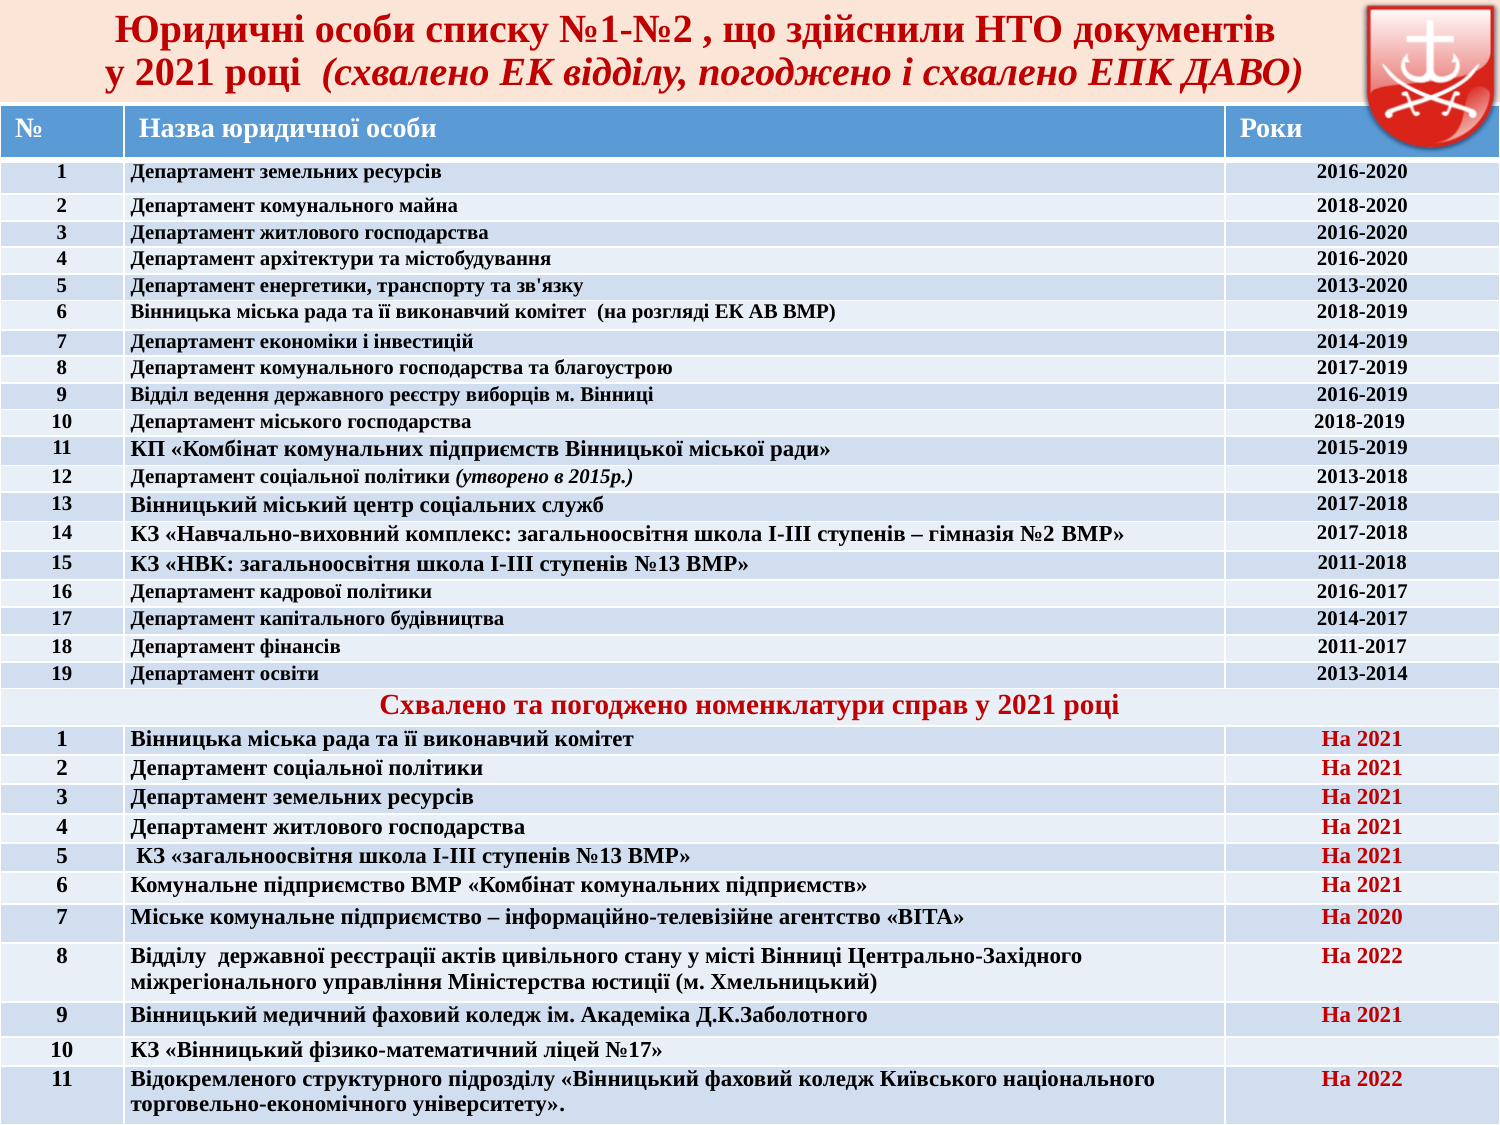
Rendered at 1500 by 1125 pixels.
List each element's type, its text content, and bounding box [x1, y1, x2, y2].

table_cell Міське комунальне підприємство – інформаційно-телевізійне агентство «ВІТА» [125, 905, 1224, 942]
table_cell 11 [1, 437, 123, 465]
table_cell 2013-2018 [1226, 466, 1499, 491]
table_cell 2013-2020 [1226, 275, 1499, 300]
table_cell КЗ «Вінницький фізико-математичний ліцей №17» [125, 1038, 1224, 1065]
table_cell Департамент комунального майна [125, 195, 1224, 220]
table_cell 5 [1, 275, 123, 300]
table_cell 2015-2019 [1226, 437, 1499, 465]
table_cell 6 [1, 301, 123, 329]
table_cell Департамент фінансів [125, 636, 1224, 661]
table_cell Вінницька міська рада та її виконавчий комітет [125, 727, 1224, 754]
table_cell 7 [1, 905, 123, 942]
table_cell 4 [1, 248, 123, 273]
table_cell 15 [1, 552, 123, 579]
table_cell Вінницький міський центр соціальних служб [125, 493, 1224, 521]
table_cell На 2020 [1226, 905, 1499, 942]
table_cell 2018-2019 [1226, 301, 1499, 329]
table_cell 2016-2020 [1226, 248, 1499, 273]
table_cell На 2021 [1226, 727, 1499, 754]
table_cell 9 [1, 1003, 123, 1036]
table_cell На 2021 [1226, 844, 1499, 871]
table_cell 2017-2018 [1226, 522, 1499, 550]
table_cell 2017-2018 [1226, 493, 1499, 521]
table_cell 10 [1, 410, 123, 435]
table_cell 1 [1, 163, 123, 193]
table_cell Відділу державної реєстрації актів цивільного стану у місті Вінниці Центрально-Західного міжрегіонального управління Міністерства юстиції (м. Хмельницький) [125, 944, 1224, 1001]
table_cell На 2021 [1226, 785, 1499, 813]
table_cell Департамент соціальної політики [125, 756, 1224, 783]
table_cell 2014-2017 [1226, 608, 1499, 634]
table_cell 2 [1, 195, 123, 220]
table_cell 19 [1, 663, 123, 688]
table_cell 14 [1, 522, 123, 550]
table_cell 2016-2020 [1226, 222, 1499, 246]
table_cell КЗ «загальноосвітня школа І-ІІІ ступенів №13 ВМР» [125, 844, 1224, 871]
table_header Роки [1226, 106, 1499, 157]
table_cell 2013-2014 [1226, 663, 1499, 688]
table_cell Відділ ведення державного реєстру виборців м. Вінниці [125, 384, 1224, 409]
table_cell 3 [1, 222, 123, 246]
table_cell 2018-2019 [1226, 410, 1499, 435]
table_cell КЗ «НВК: загальноосвітня школа І-ІІІ ступенів №13 ВМР» [125, 552, 1224, 579]
title Юридичні особи списку №1-№2 , що здійснили НТО документів у 2021 році (схвалено ЕК відділу, погоджено і схвалено ЕПК ДАВО) [0, 0, 1359, 102]
picture [1359, 0, 1500, 153]
table_cell На 2021 [1226, 815, 1499, 842]
table_cell 2016-2019 [1226, 384, 1499, 409]
table_cell 2018-2020 [1226, 195, 1499, 220]
table_cell 2011-2017 [1226, 636, 1499, 661]
table_cell КЗ «Навчально-виховний комплекс: загальноосвітня школа І-ІІІ ступенів – гімназія №2 ВМР» [125, 522, 1224, 550]
table_cell Департамент економіки і інвестицій [125, 331, 1224, 355]
table_cell Департамент земельних ресурсів [125, 785, 1224, 813]
table_cell Департамент земельних ресурсів [125, 163, 1224, 193]
table_cell На 2022 [1226, 1067, 1499, 1124]
table_cell Вінницька міська рада та її виконавчий комітет (на розгляді ЕК АВ ВМР) [125, 301, 1224, 329]
table_cell Департамент освіти [125, 663, 1224, 688]
table_cell 2014-2019 [1226, 331, 1499, 355]
table_cell 4 [1, 815, 123, 842]
table_cell 10 [1, 1038, 123, 1065]
table_cell 2011-2018 [1226, 552, 1499, 579]
table_cell Схвалено та погоджено номенклатури справ у 2021 році [1, 689, 1499, 725]
table_cell 8 [1, 944, 123, 1001]
table_cell 18 [1, 636, 123, 661]
table_cell На 2021 [1226, 1003, 1499, 1036]
table_cell Департамент міського господарства [125, 410, 1224, 435]
table_cell 7 [1, 331, 123, 355]
table_cell Департамент комунального господарства та благоустрою [125, 357, 1224, 382]
table_cell КП «Комбінат комунальних підприємств Вінницької міської ради» [125, 437, 1224, 465]
table_cell 11 [1, 1067, 123, 1124]
table_cell Департамент житлового господарства [125, 222, 1224, 246]
table_cell Департамент житлового господарства [125, 815, 1224, 842]
table_cell Департамент кадрової політики [125, 581, 1224, 606]
table_cell На 2021 [1226, 873, 1499, 903]
table_cell Вінницький медичний фаховий коледж ім. Академіка Д.К.Заболотного [125, 1003, 1224, 1036]
table_cell 2 [1, 756, 123, 783]
table_cell 16 [1, 581, 123, 606]
table_cell 6 [1, 873, 123, 903]
table_cell Департамент архітектури та містобудування [125, 248, 1224, 273]
table_cell 2016-2020 [1226, 163, 1499, 193]
table_cell На 2021 [1226, 756, 1499, 783]
table_cell Департамент соціальної політики (утворено в 2015р.) [125, 466, 1224, 491]
table_cell 5 [1, 844, 123, 871]
table_header Назва юридичної особи [125, 106, 1224, 157]
table_cell 13 [1, 493, 123, 521]
table_cell Департамент капітального будівництва [125, 608, 1224, 634]
table_cell 12 [1, 466, 123, 491]
table_cell 1 [1, 727, 123, 754]
table_cell 2017-2019 [1226, 357, 1499, 382]
table_cell 17 [1, 608, 123, 634]
table_cell Комунальне підприємство ВМР «Комбінат комунальних підприємств» [125, 873, 1224, 903]
table_cell 3 [1, 785, 123, 813]
table_cell [1226, 1038, 1499, 1065]
table_cell 8 [1, 357, 123, 382]
table_cell На 2022 [1226, 944, 1499, 1001]
table_cell Відокремленого структурного підрозділу «Вінницький фаховий коледж Київського національного торговельно-економічного університету». [125, 1067, 1224, 1124]
table_cell 2016-2017 [1226, 581, 1499, 606]
table_cell Департамент енергетики, транспорту та зв'язку [125, 275, 1224, 300]
table_cell 9 [1, 384, 123, 409]
table_header № [1, 106, 123, 157]
